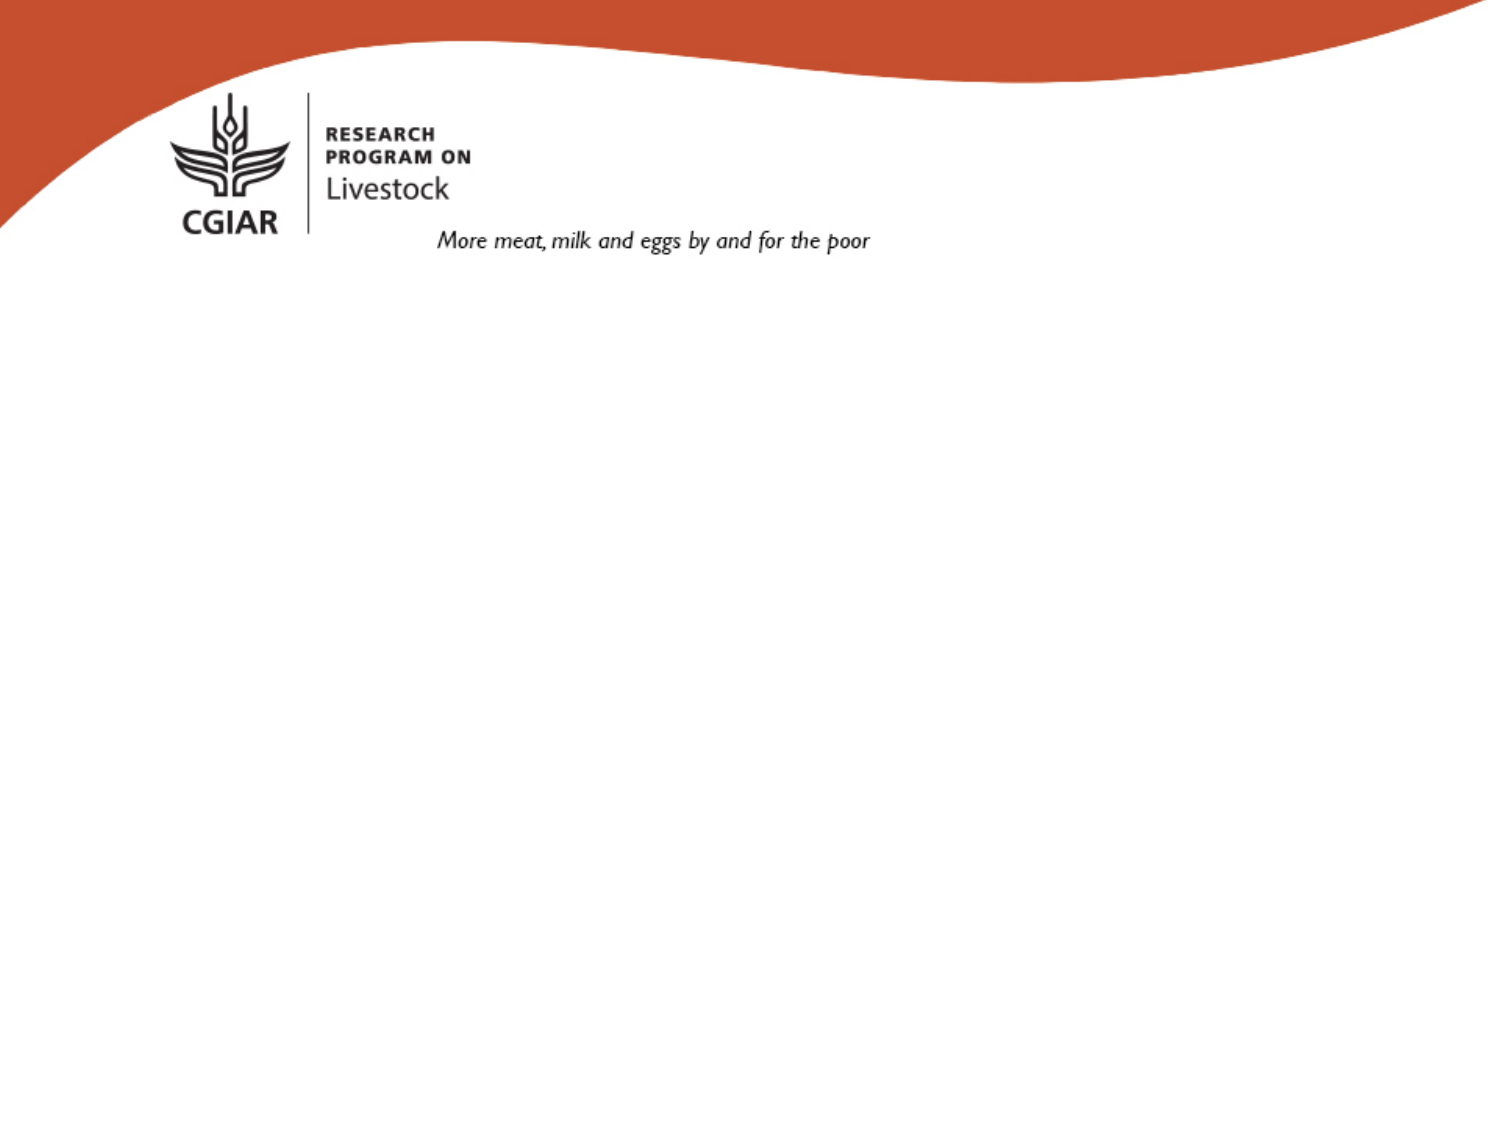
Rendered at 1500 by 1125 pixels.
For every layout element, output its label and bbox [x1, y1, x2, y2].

picture [0, 0, 1500, 272]
